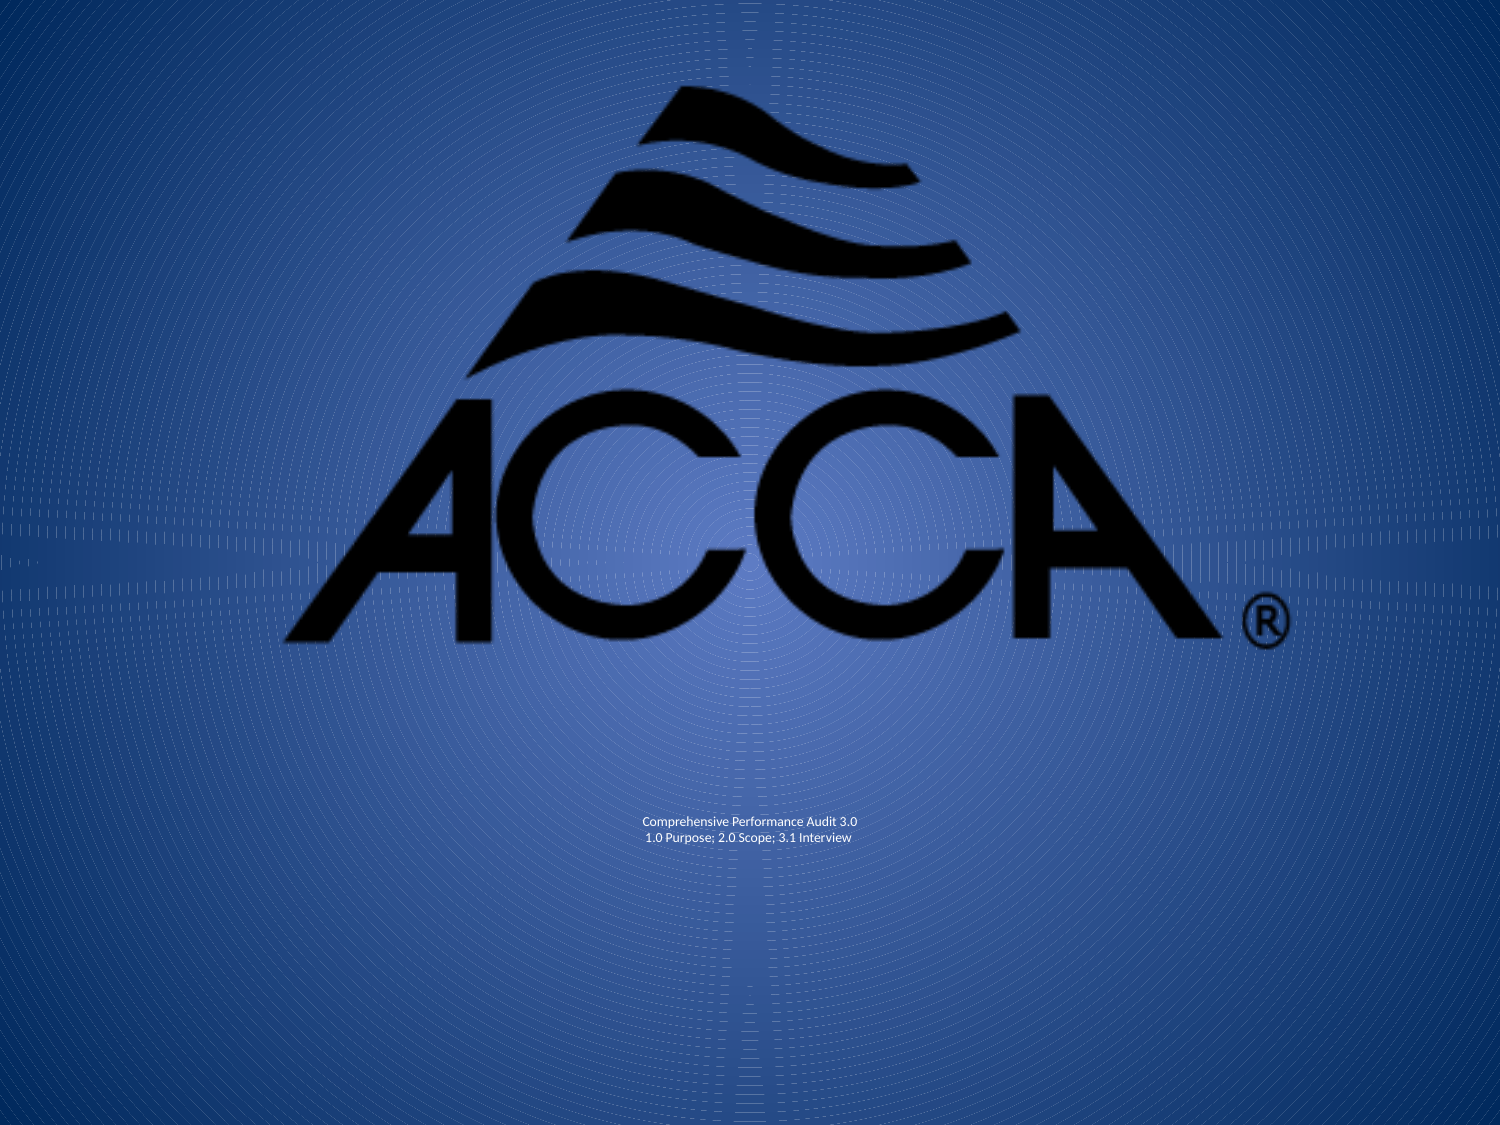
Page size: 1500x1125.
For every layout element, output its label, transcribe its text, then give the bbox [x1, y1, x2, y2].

title Comprehensive Performance Audit 3.0 1.0 Purpose; 2.0 Scope; 3.1 Interview [0, 787, 1500, 888]
picture [237, 24, 1334, 738]
